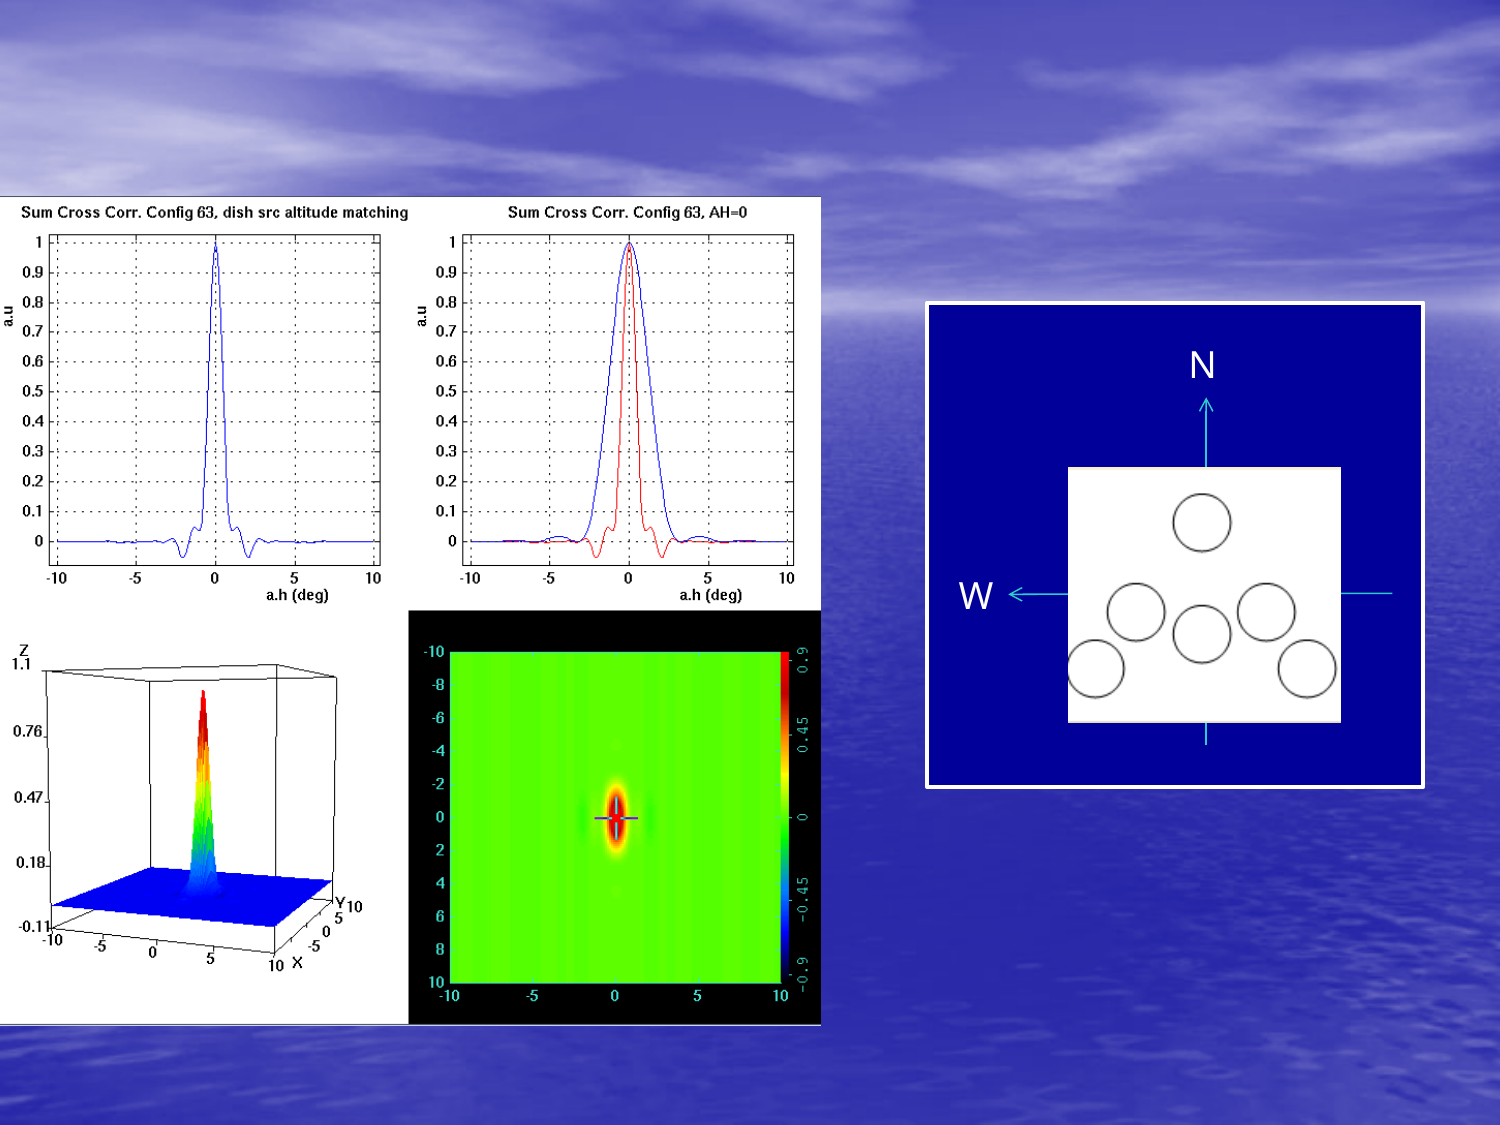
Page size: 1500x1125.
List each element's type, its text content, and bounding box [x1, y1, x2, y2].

picture [0, 196, 821, 1026]
text_box [925, 301, 1425, 789]
text_box N [1173, 334, 1232, 394]
picture [1068, 467, 1341, 723]
text_box W [943, 564, 1009, 625]
